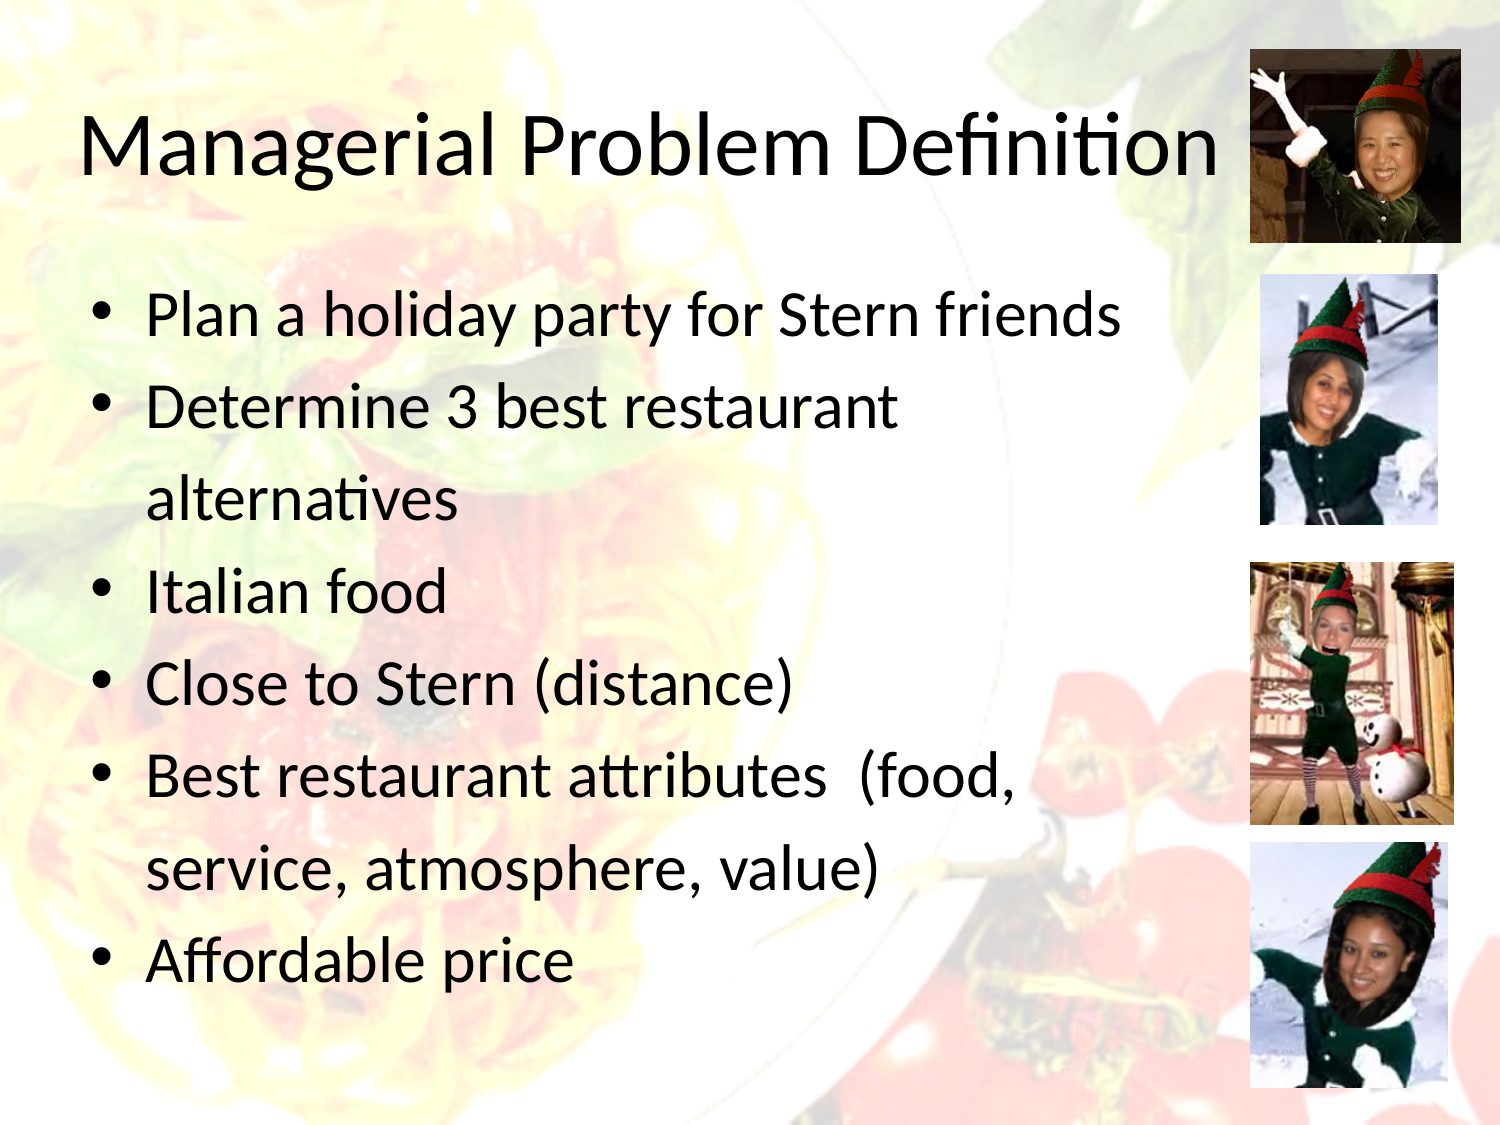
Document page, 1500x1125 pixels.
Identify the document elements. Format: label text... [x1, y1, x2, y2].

title Managerial Problem Definition [0, 45, 1325, 233]
picture [1249, 841, 1448, 1088]
picture [1260, 274, 1438, 526]
picture [1249, 49, 1461, 243]
picture [1249, 562, 1454, 826]
list Plan a holiday party for Stern friends Determine 3 best restaurant alternatives Italian food Close to Stern (distance) Best restaurant attributes (food, service, atmosphere, value) Affordable price [75, 262, 1425, 1005]
